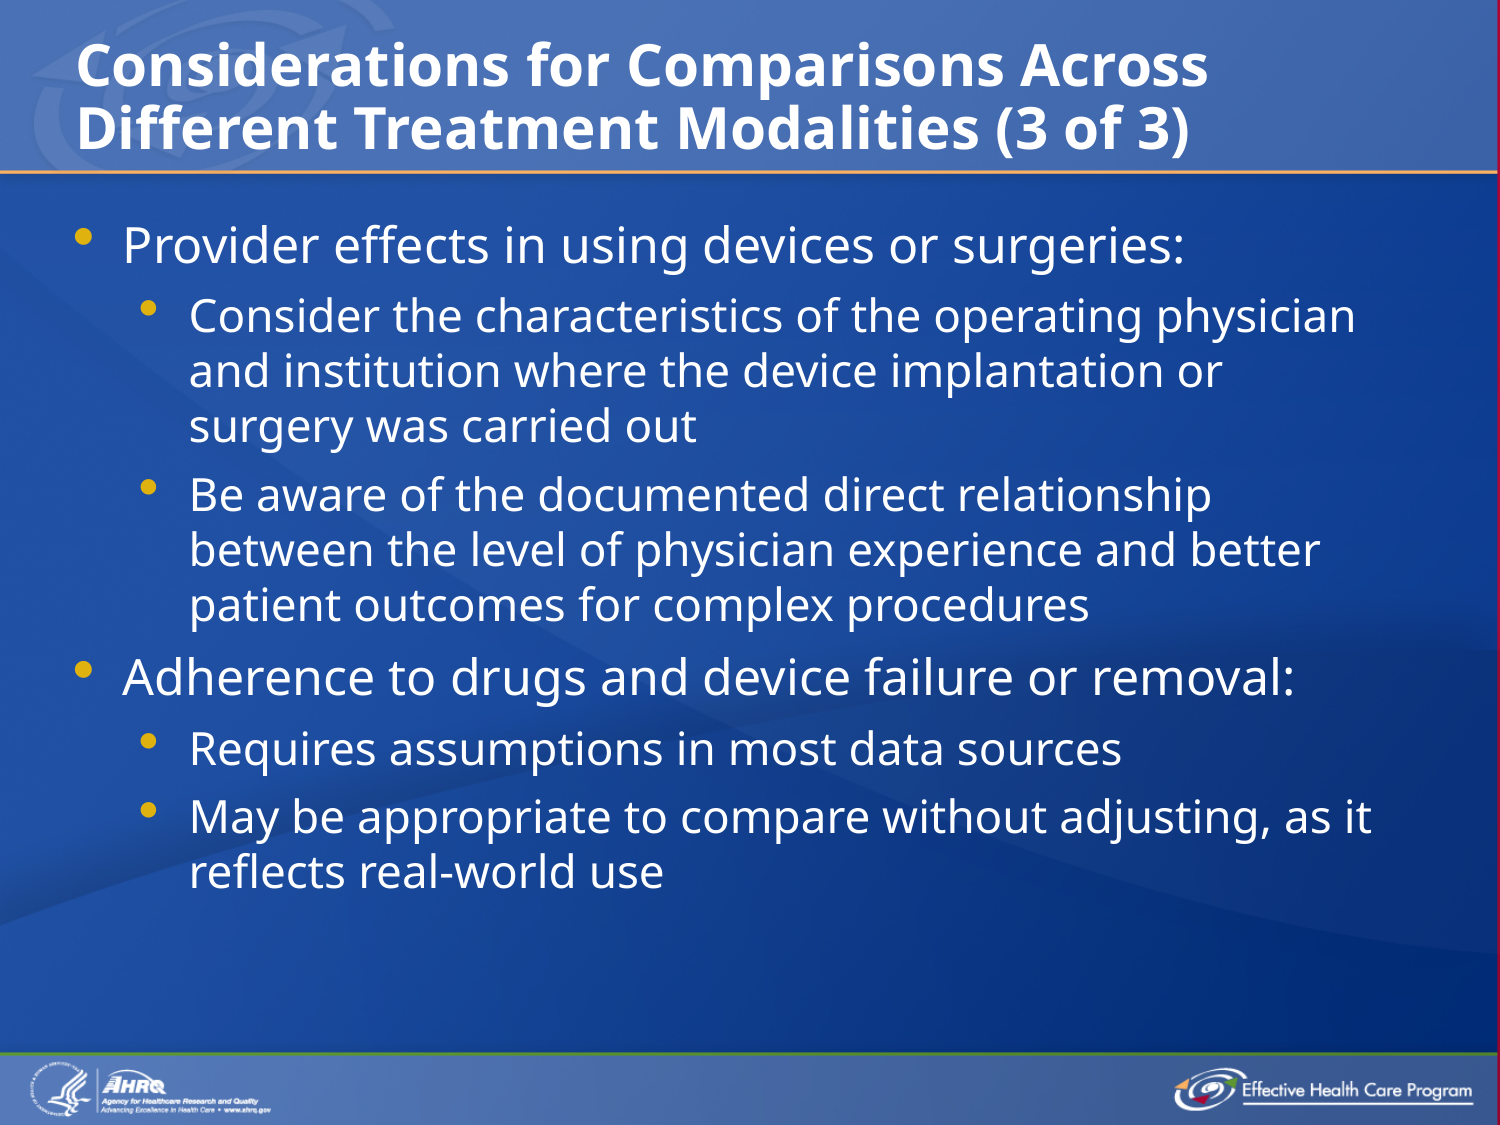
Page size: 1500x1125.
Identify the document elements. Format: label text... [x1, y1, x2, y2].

title Considerations for Comparisons Across Different Treatment Modalities (3 of 3) [75, 21, 1425, 163]
list Provider effects in using devices or surgeries: Consider the characteristics of the operating physician and institution where the device implantation or surgery was carried out Be aware of the documented direct relationship between the level of physician experience and better patient outcomes for complex procedures Adherence to drugs and device failure or removal: Requires assumptions in most data sources May be appropriate to compare without adjusting, as it reflects real-world use [75, 213, 1375, 1005]
picture [0, 0, 1500, 1125]
